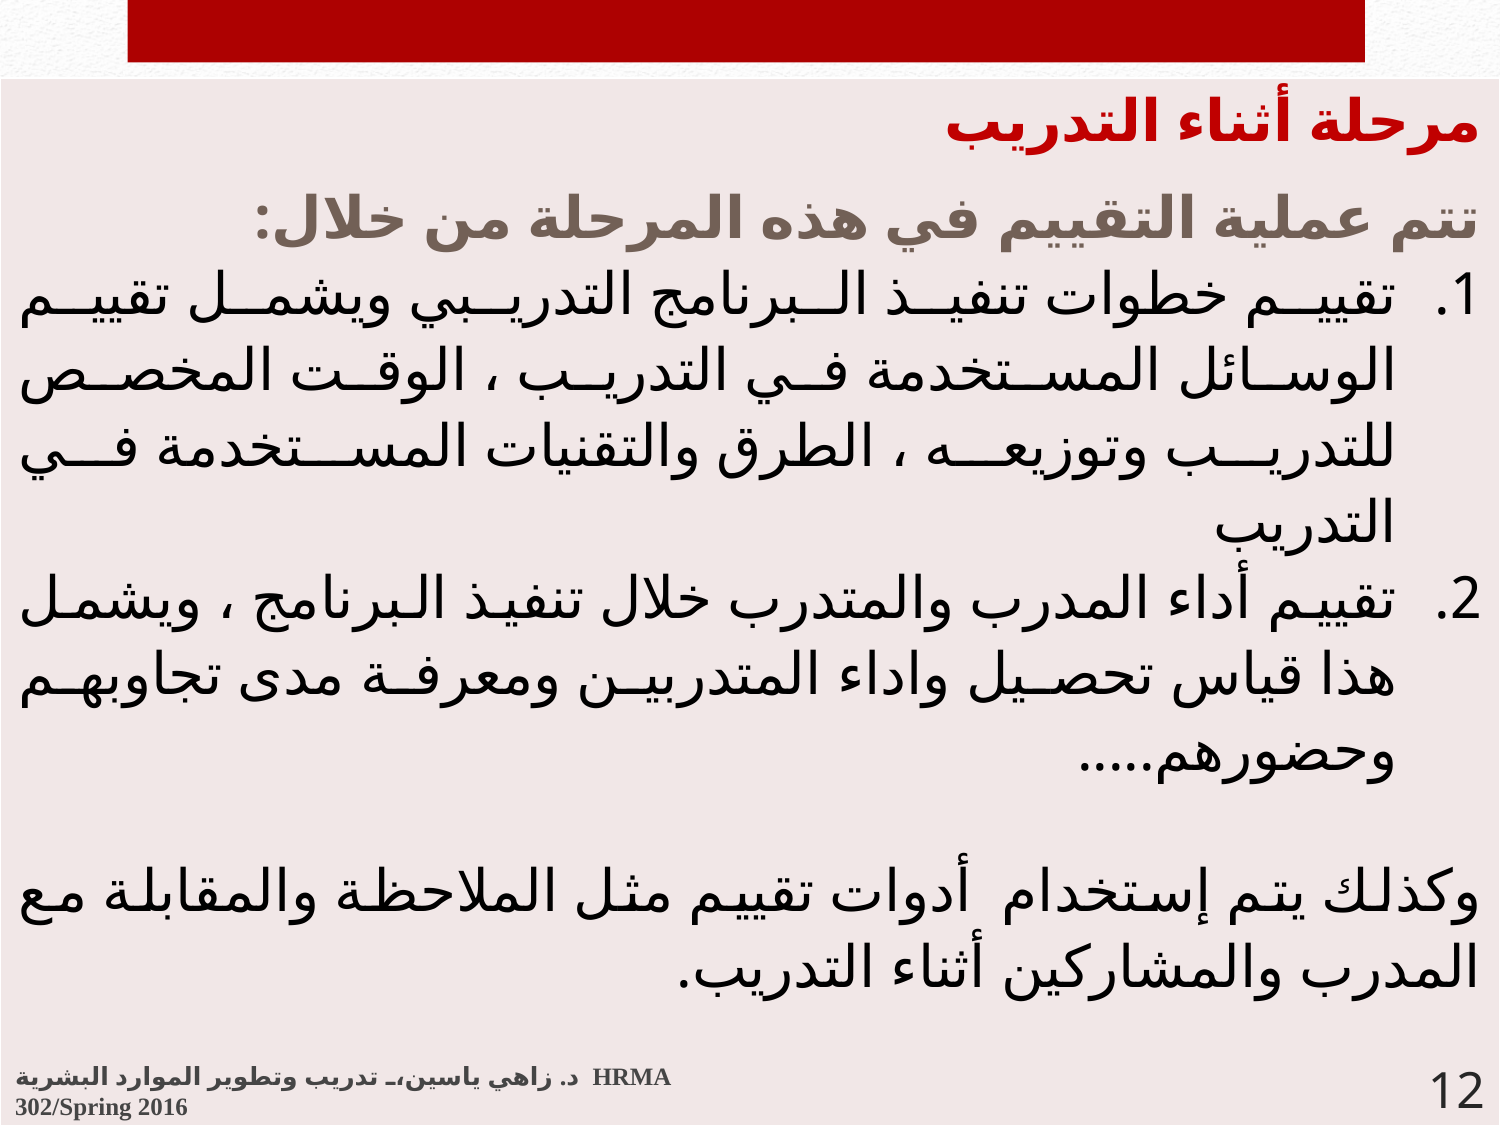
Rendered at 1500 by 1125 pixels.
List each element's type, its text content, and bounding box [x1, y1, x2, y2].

table_header مرحلة أثناء التدريب تتم عملية التقييم في هذه المرحلة من خلال: تقييم خطوات تنفيذ البرنامج التدريبي ويشمل تقييم الوسائل المستخدمة في التدريب ، الوقت المخصص للتدريب وتوزيعه ، الطرق والتقنيات المستخدمة في التدريب تقييم أداء المدرب والمتدرب خلال تنفيذ البرنامج ، ويشمل هذا قياس تحصيل واداء المتدربين ومعرفة مدى تجاوبهم وحضورهم..... وكذلك يتم إستخدام أدوات تقييم مثل الملاحظة والمقابلة مع المدرب والمشاركين أثناء التدريب. [1, 79, 1499, 1125]
slide_number 12 [1374, 1062, 1500, 1123]
footer د. زاهي ياسين، تدريب وتطوير الموارد البشرية HRMA 302/Spring 2016 [0, 1060, 800, 1120]
